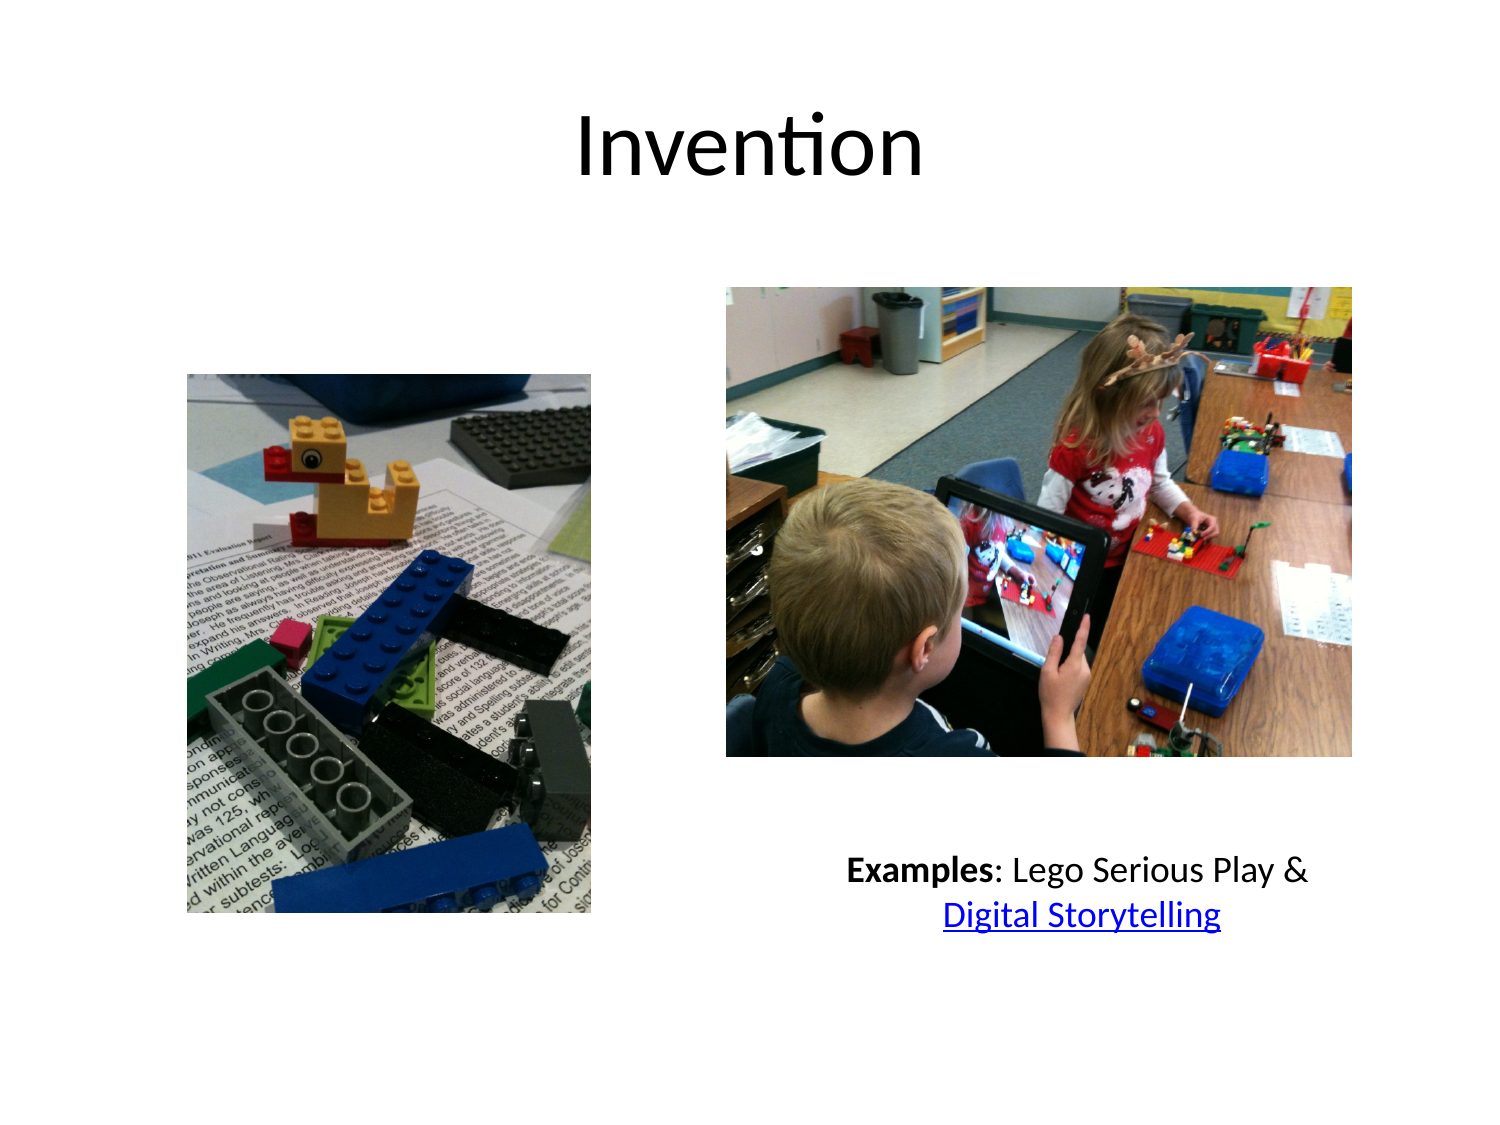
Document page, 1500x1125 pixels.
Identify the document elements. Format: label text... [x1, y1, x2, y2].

picture [726, 287, 1352, 757]
text_box Examples: Lego Serious Play & Digital Storytelling [812, 837, 1352, 943]
title Invention [75, 45, 1425, 233]
picture [187, 374, 591, 913]
